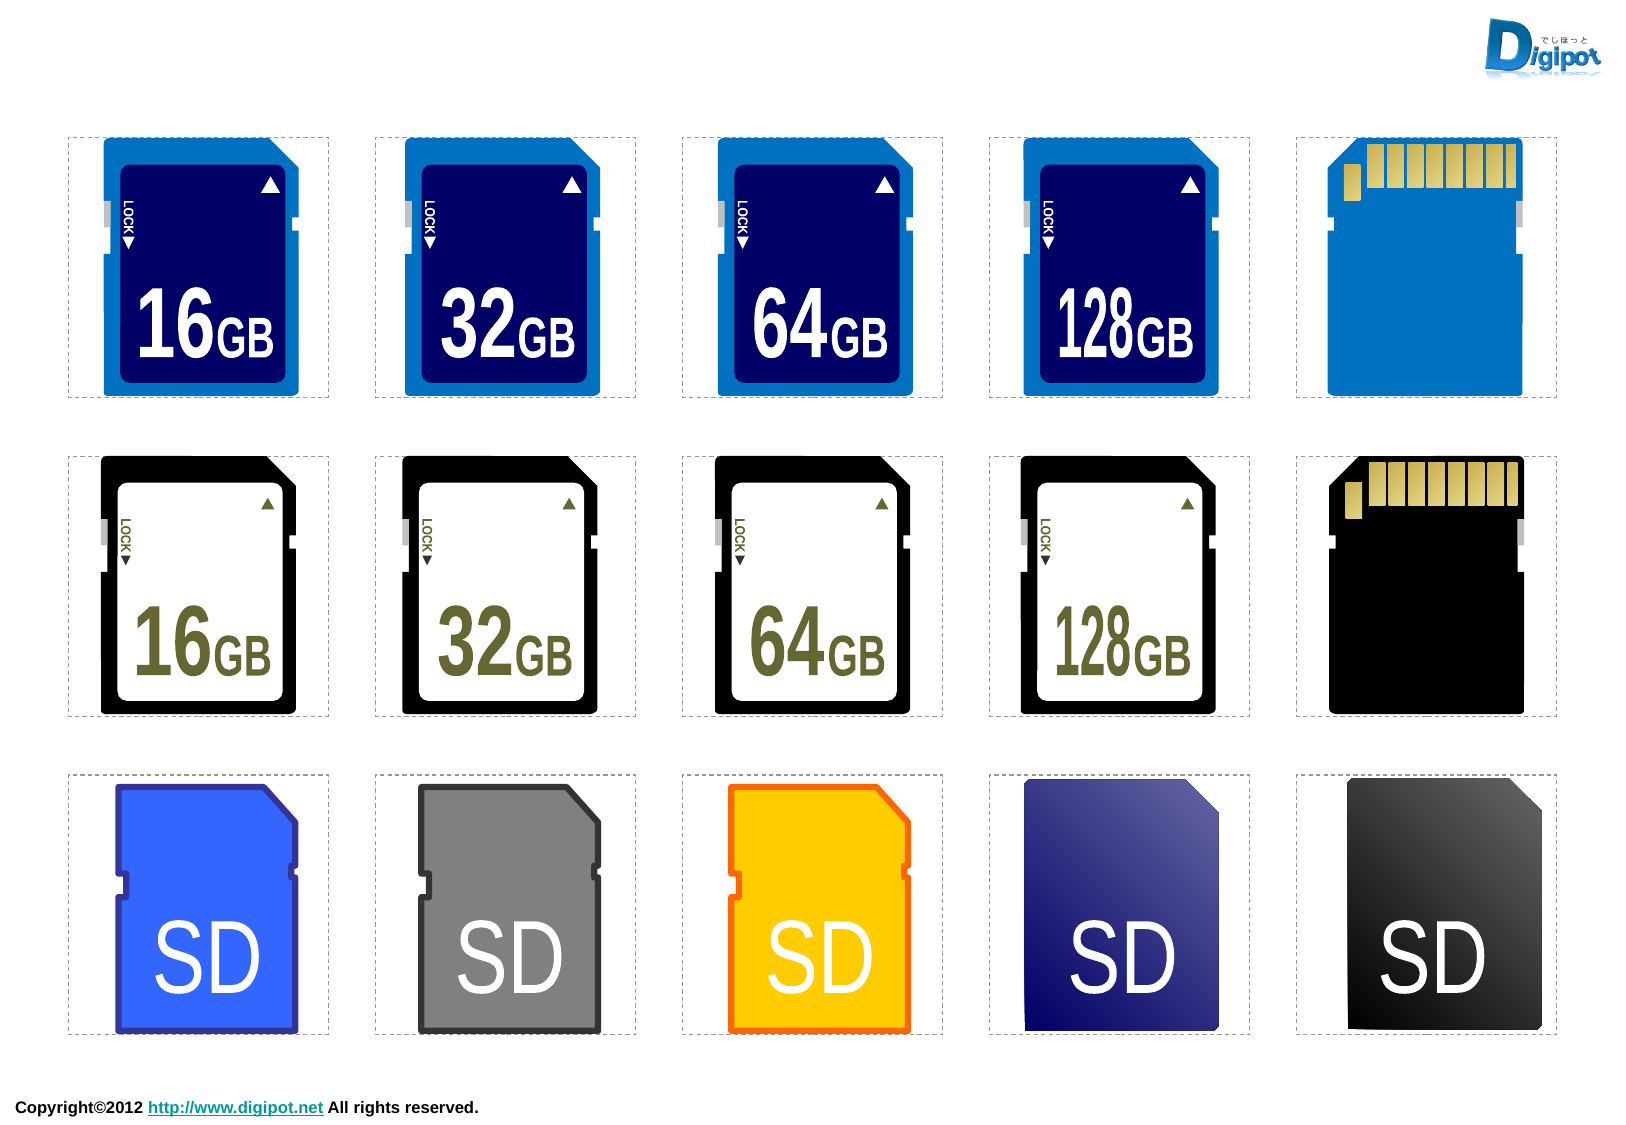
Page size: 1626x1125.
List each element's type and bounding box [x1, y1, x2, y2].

text_box [1329, 455, 1525, 715]
text_box [1024, 779, 1219, 1031]
text_box [731, 787, 909, 1031]
text_box [402, 137, 601, 715]
text_box [100, 137, 299, 715]
text_box [421, 787, 599, 1031]
text_box [118, 787, 296, 1031]
picture [1485, 18, 1602, 82]
text_box [1020, 137, 1219, 715]
text_box [1327, 137, 1523, 397]
text_box [1347, 778, 1542, 1030]
text_box [714, 137, 913, 715]
